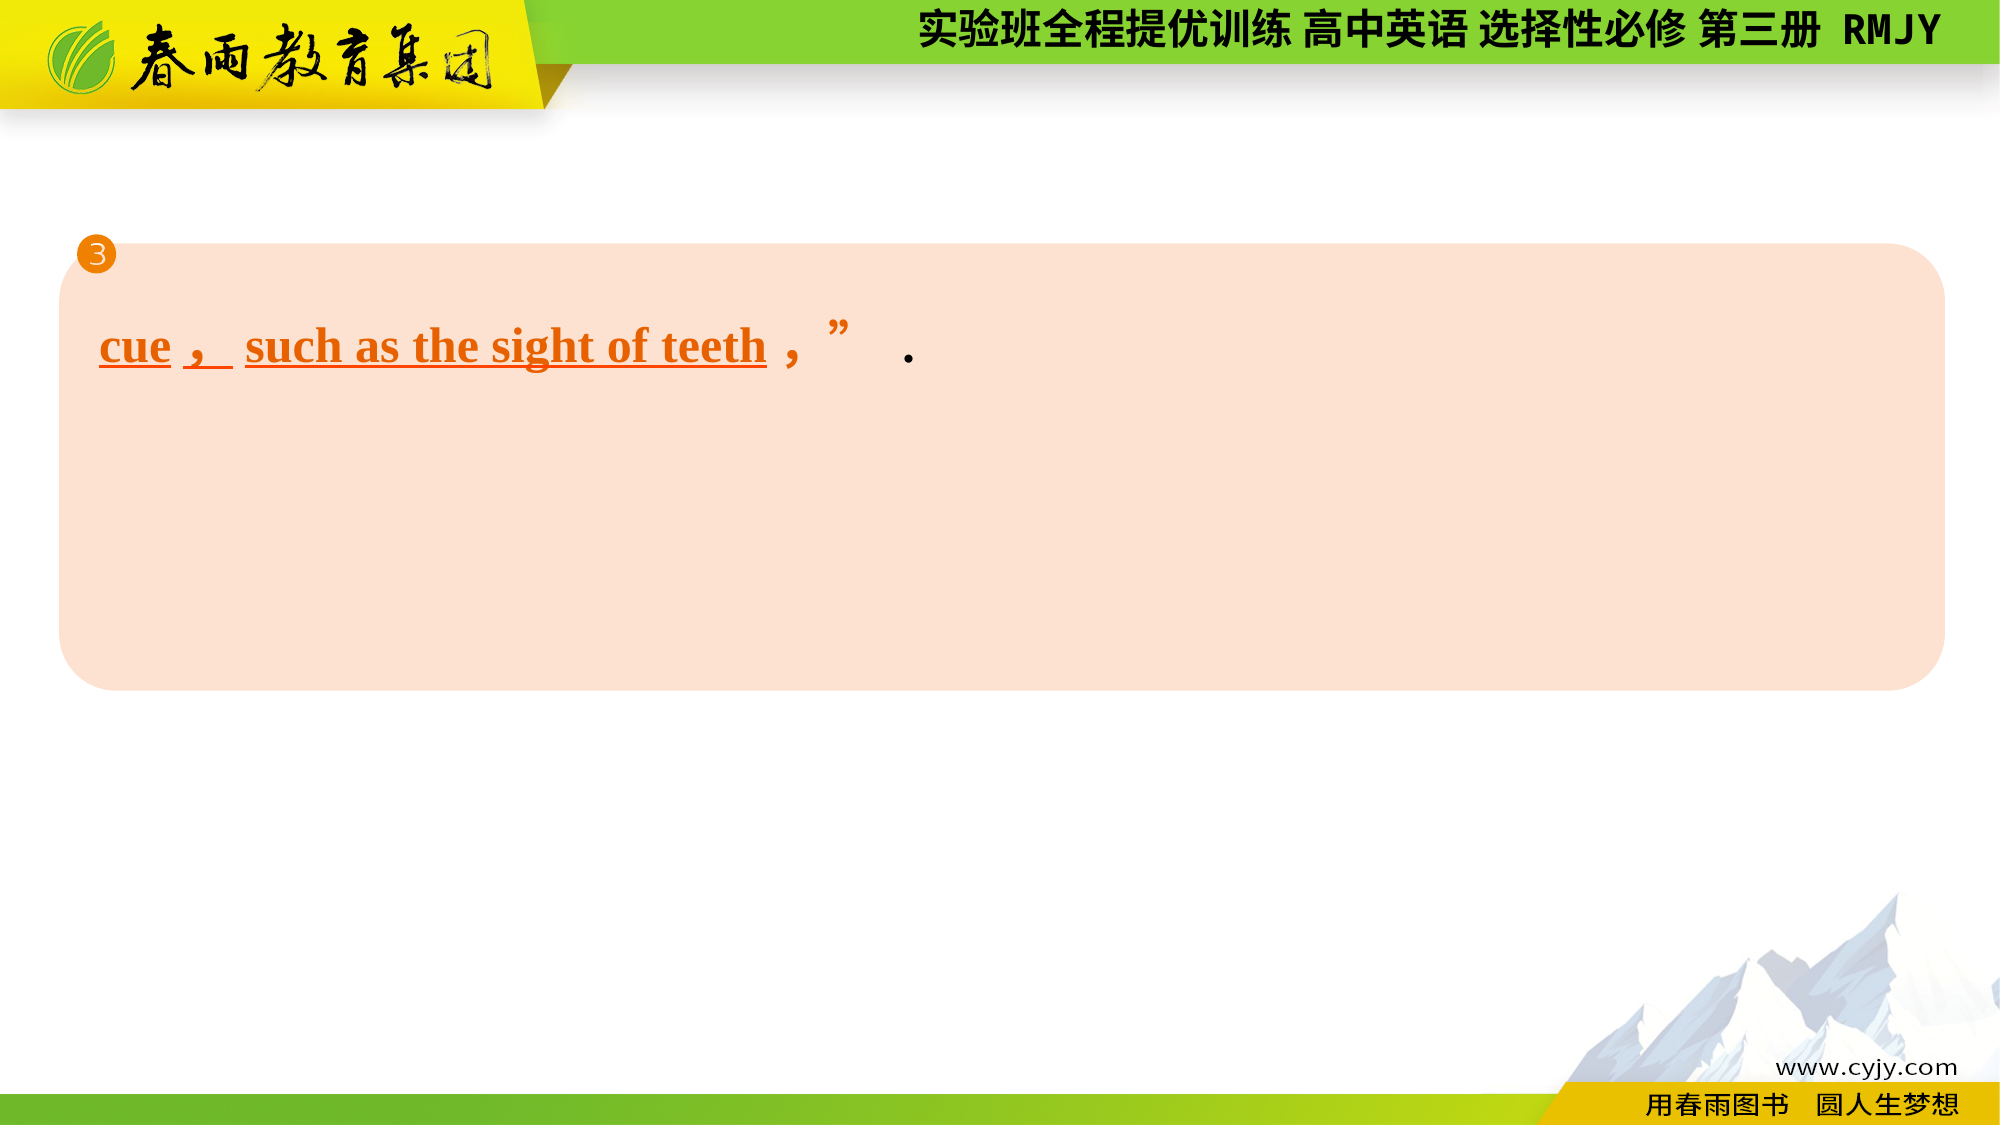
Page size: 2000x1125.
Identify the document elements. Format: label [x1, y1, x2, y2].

text_box [59, 243, 1945, 691]
picture [0, 0, 2000, 1125]
